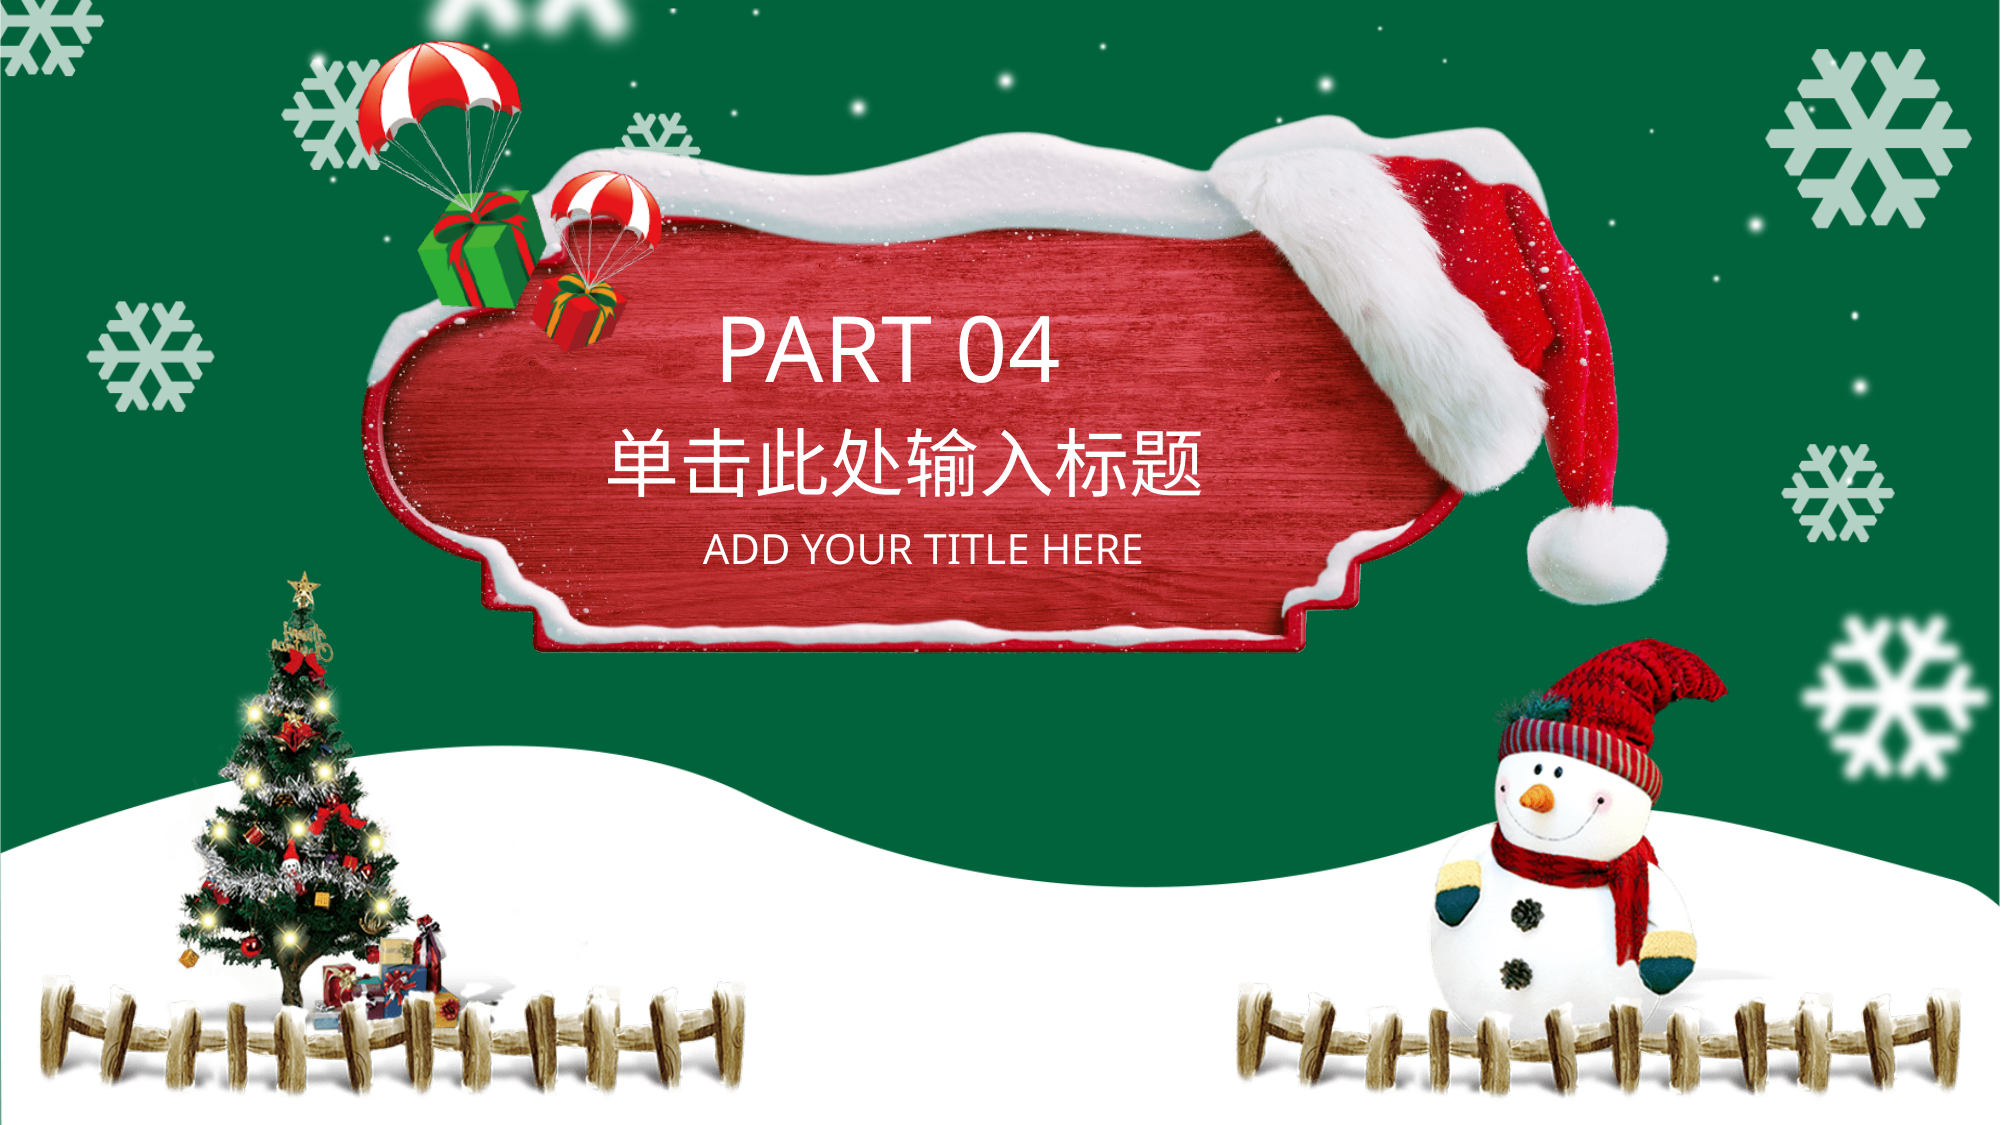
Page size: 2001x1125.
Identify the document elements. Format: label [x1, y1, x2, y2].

picture [0, 0, 2000, 1125]
text_box [589, 283, 1279, 581]
